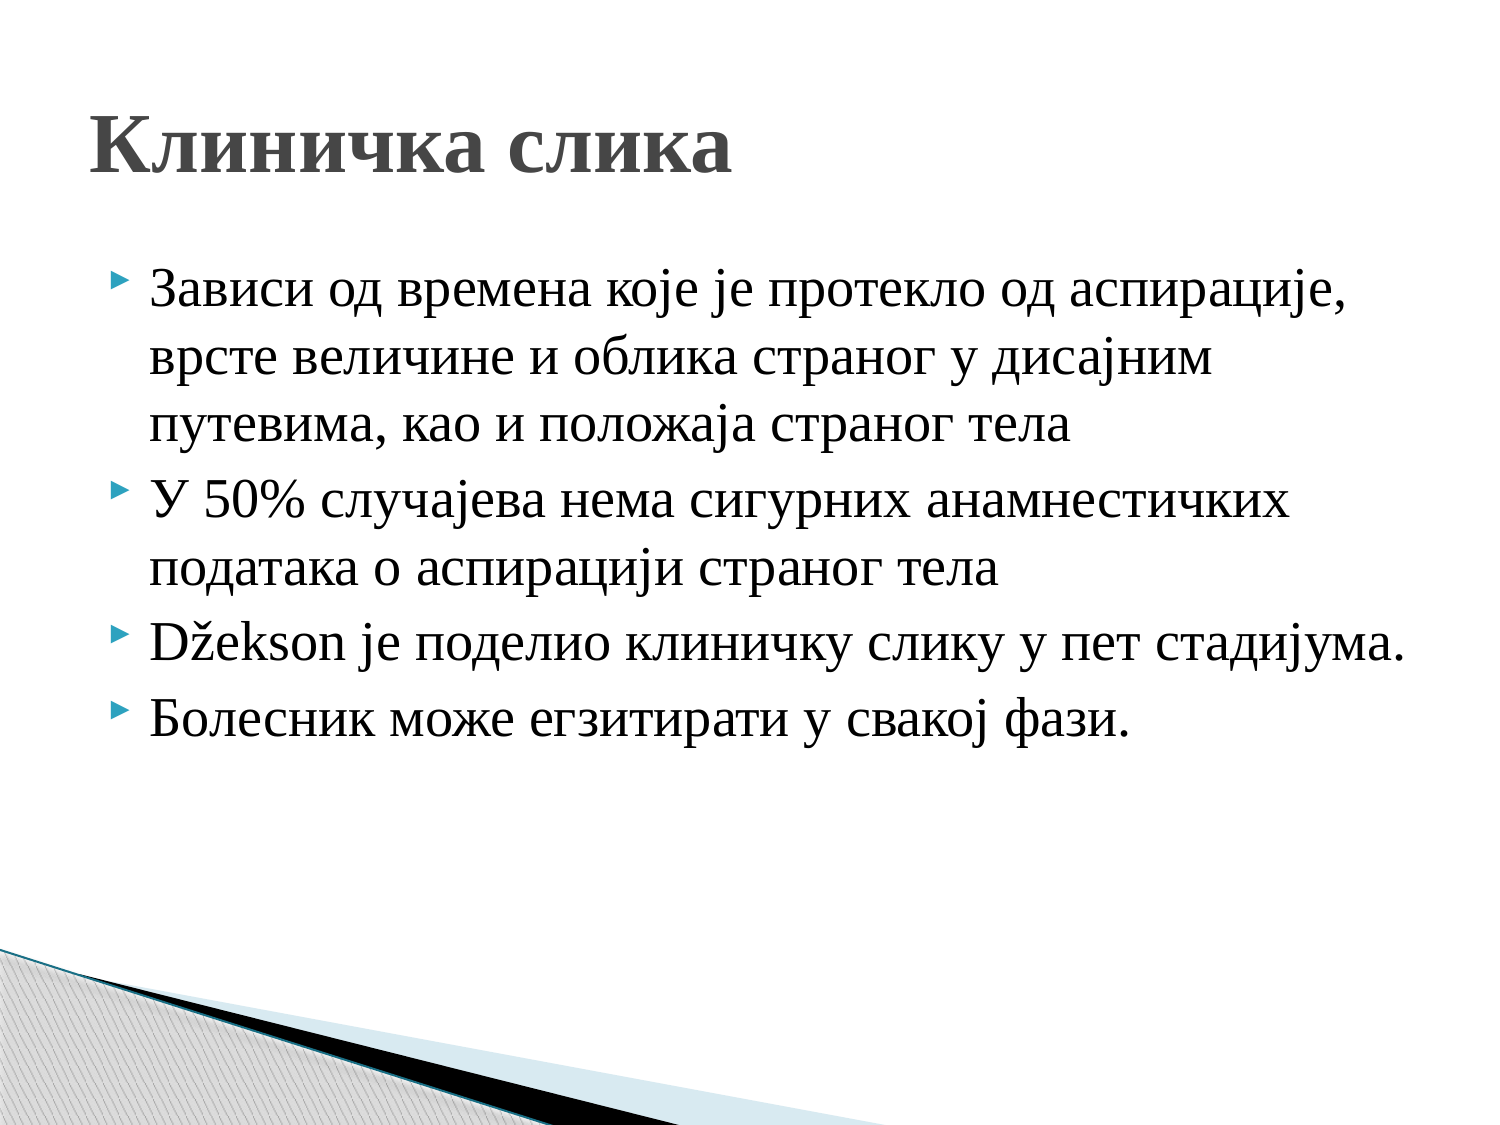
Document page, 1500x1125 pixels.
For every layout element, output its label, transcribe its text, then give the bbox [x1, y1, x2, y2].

title Клиничка слика [75, 45, 1425, 233]
list Зависи од времена које је протекло од аспирације, врсте величине и облика страног у дисајним путевима, као и положаја страног тела У 50% случајева нема сигурних анамнестичких података о аспирацији страног тела Džekson је поделио клиничку слику у пет стадијума. Болесник може егзитирати у свакој фази. [75, 243, 1425, 986]
